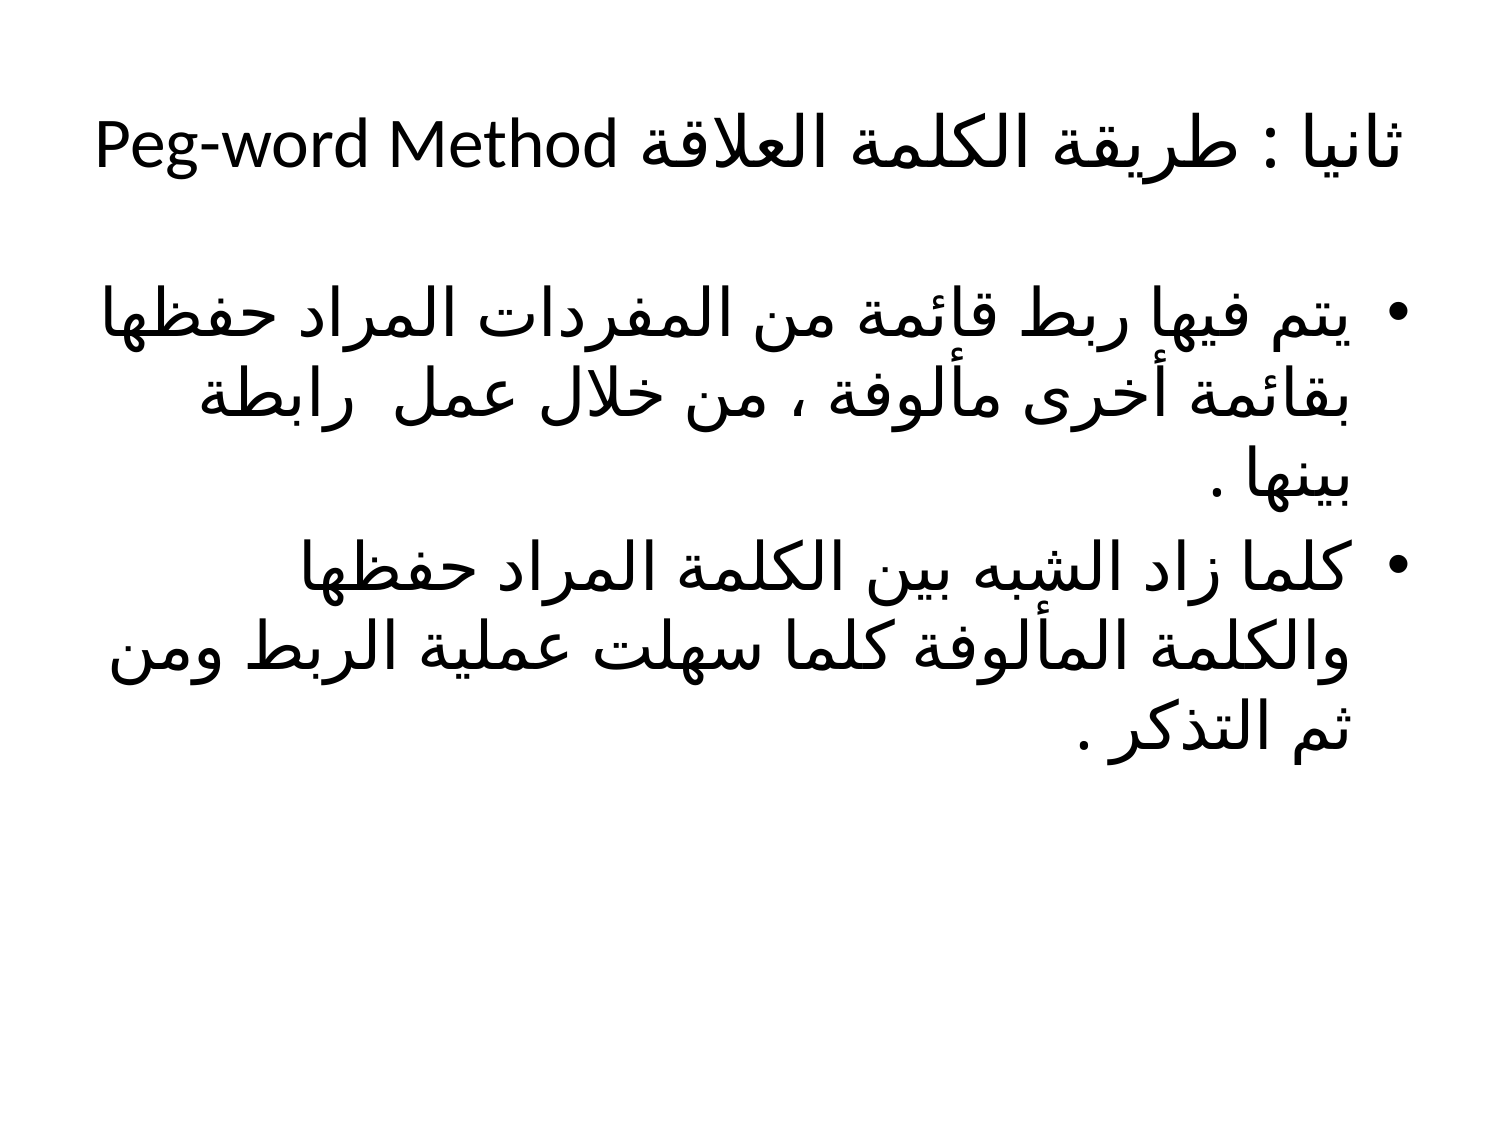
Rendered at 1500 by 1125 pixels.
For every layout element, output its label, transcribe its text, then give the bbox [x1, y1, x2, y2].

list يتم فيها ربط قائمة من المفردات المراد حفظها بقائمة أخرى مألوفة ، من خلال عمل رابطة بينها . كلما زاد الشبه بين الكلمة المراد حفظها والكلمة المألوفة كلما سهلت عملية الربط ومن ثم التذكر . [75, 262, 1425, 1005]
title ثانيا : طريقة الكلمة العلاقة Peg-word Method [75, 45, 1425, 233]
